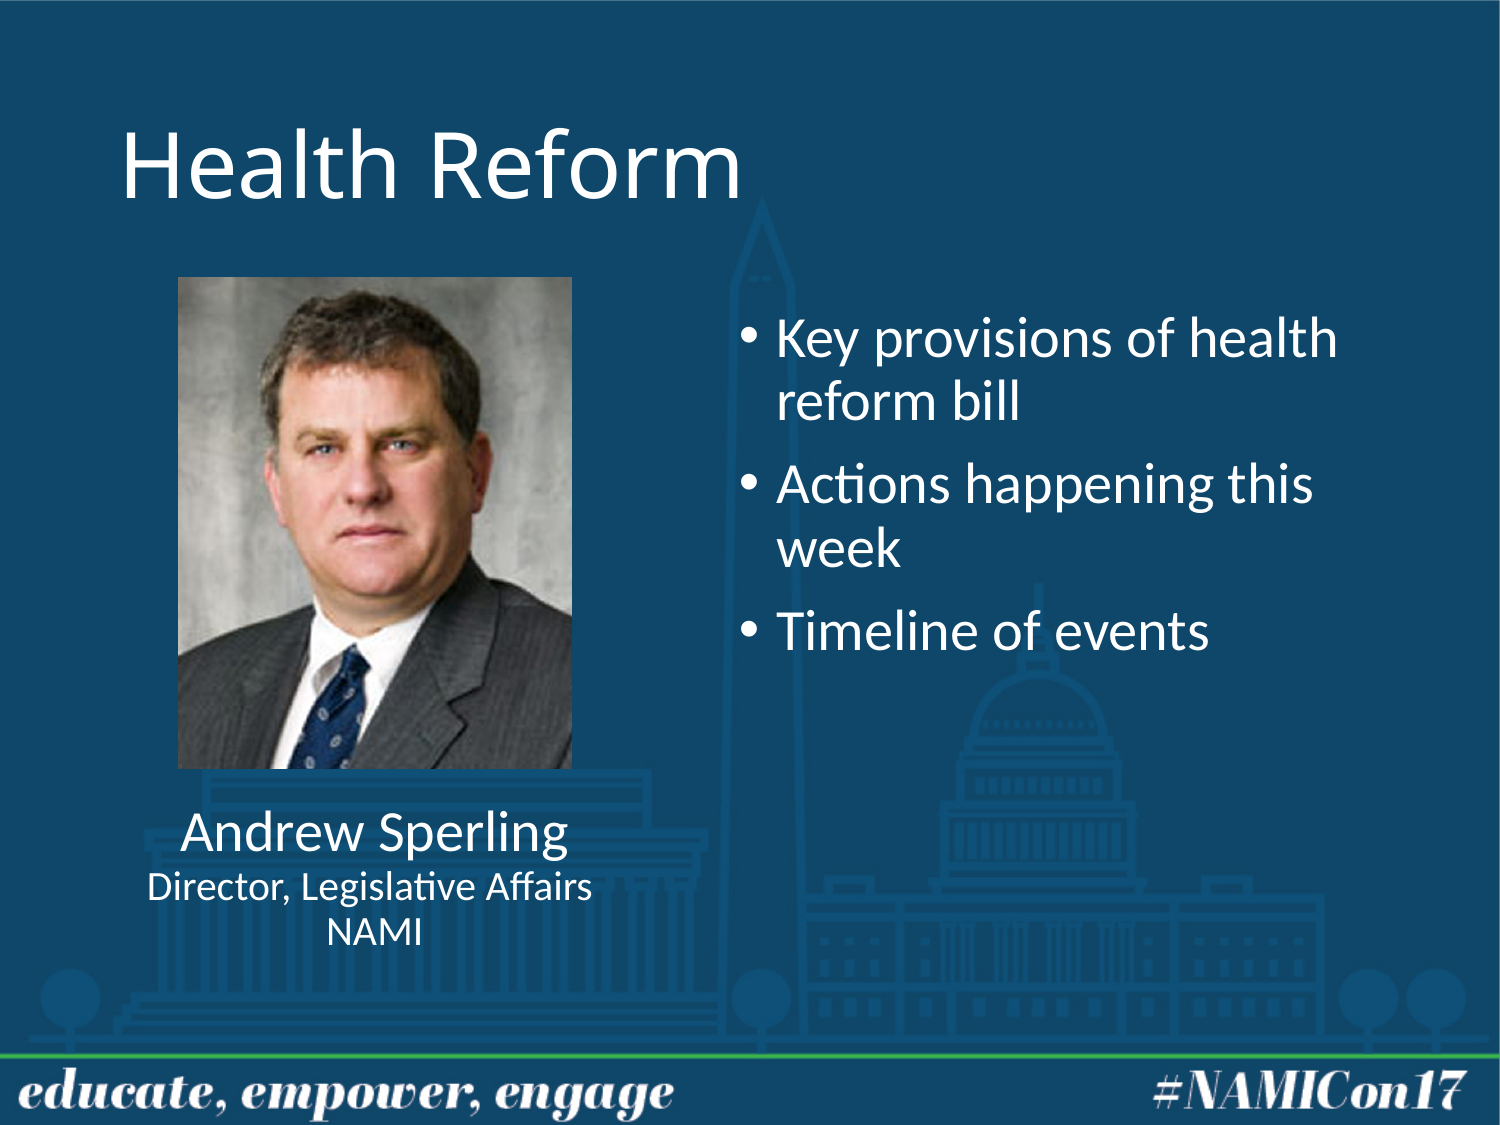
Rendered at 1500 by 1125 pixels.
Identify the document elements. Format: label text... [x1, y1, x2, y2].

list Key provisions of health reform bill Actions happening this week Timeline of events [723, 299, 1397, 1014]
picture [0, 0, 1500, 1125]
text_box Andrew Sperling Director, Legislative Affairs NAMI [129, 793, 621, 1025]
title Health Reform [103, 59, 1397, 278]
